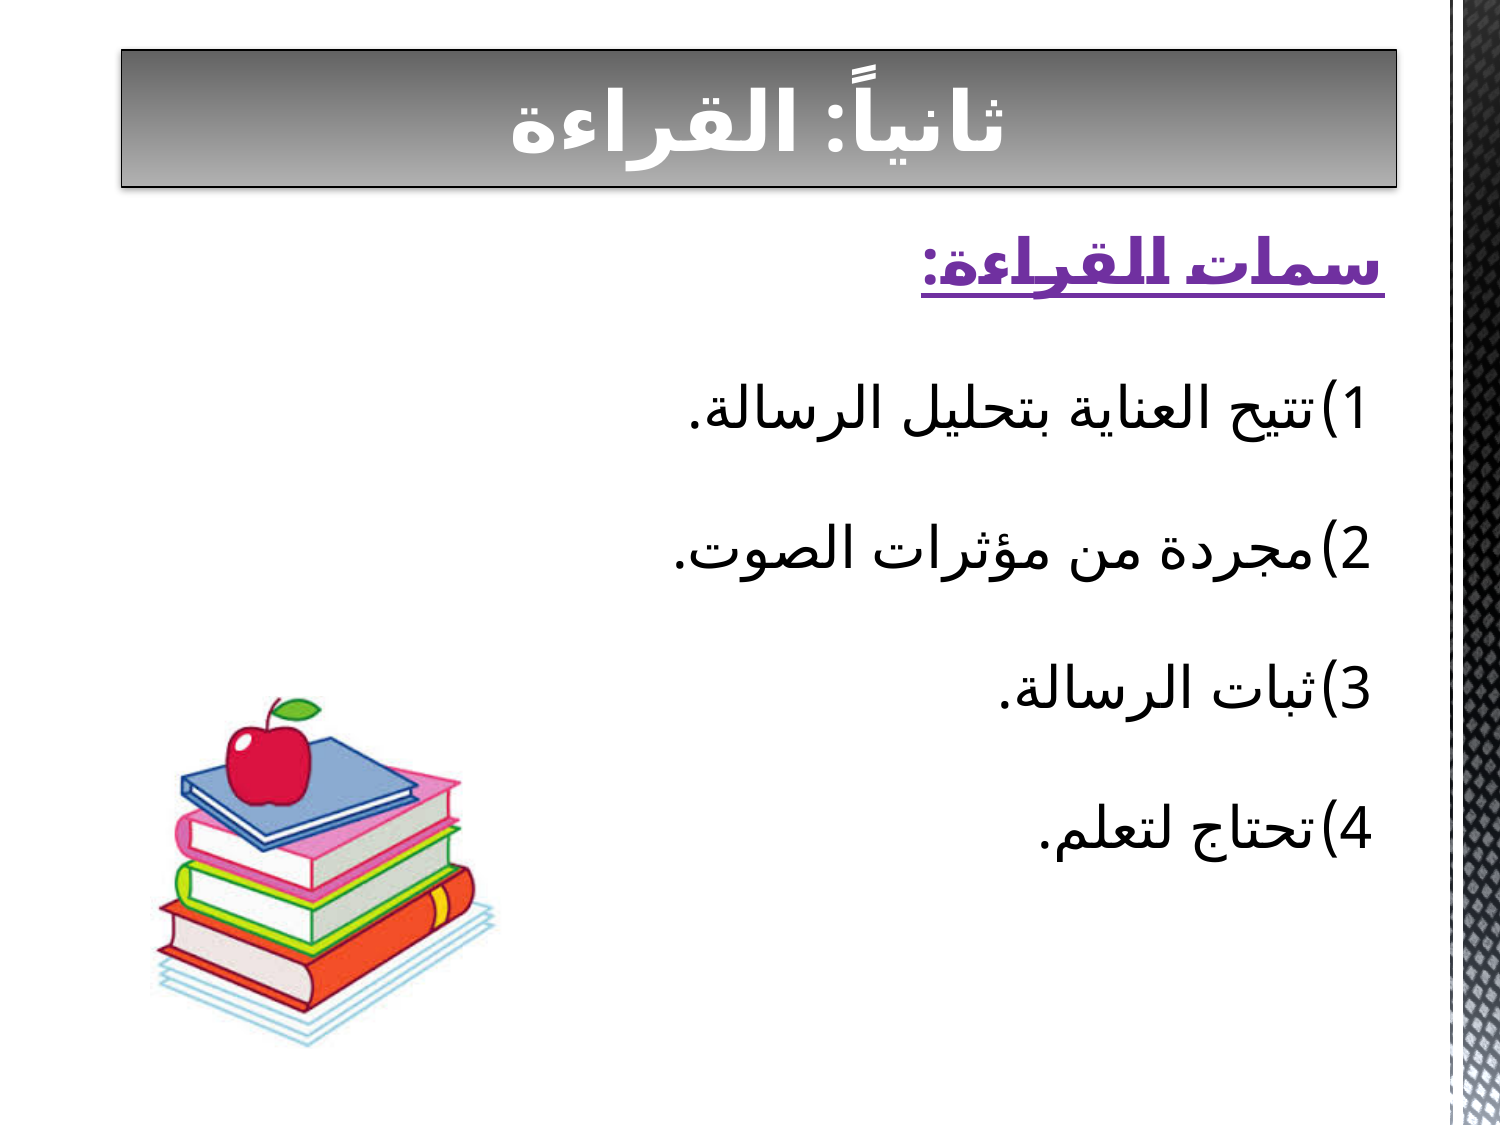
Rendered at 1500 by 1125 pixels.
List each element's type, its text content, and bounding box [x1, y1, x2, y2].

text_box تتيح العناية بتحليل الرسالة. مجردة من مؤثرات الصوت. ثبات الرسالة. تحتاج لتعلم. [637, 362, 1388, 868]
picture [1447, 0, 1500, 1125]
picture [149, 696, 502, 1049]
title ثانياً: القراءة [121, 49, 1397, 188]
text_box سمات القراءة: [73, 212, 1400, 438]
